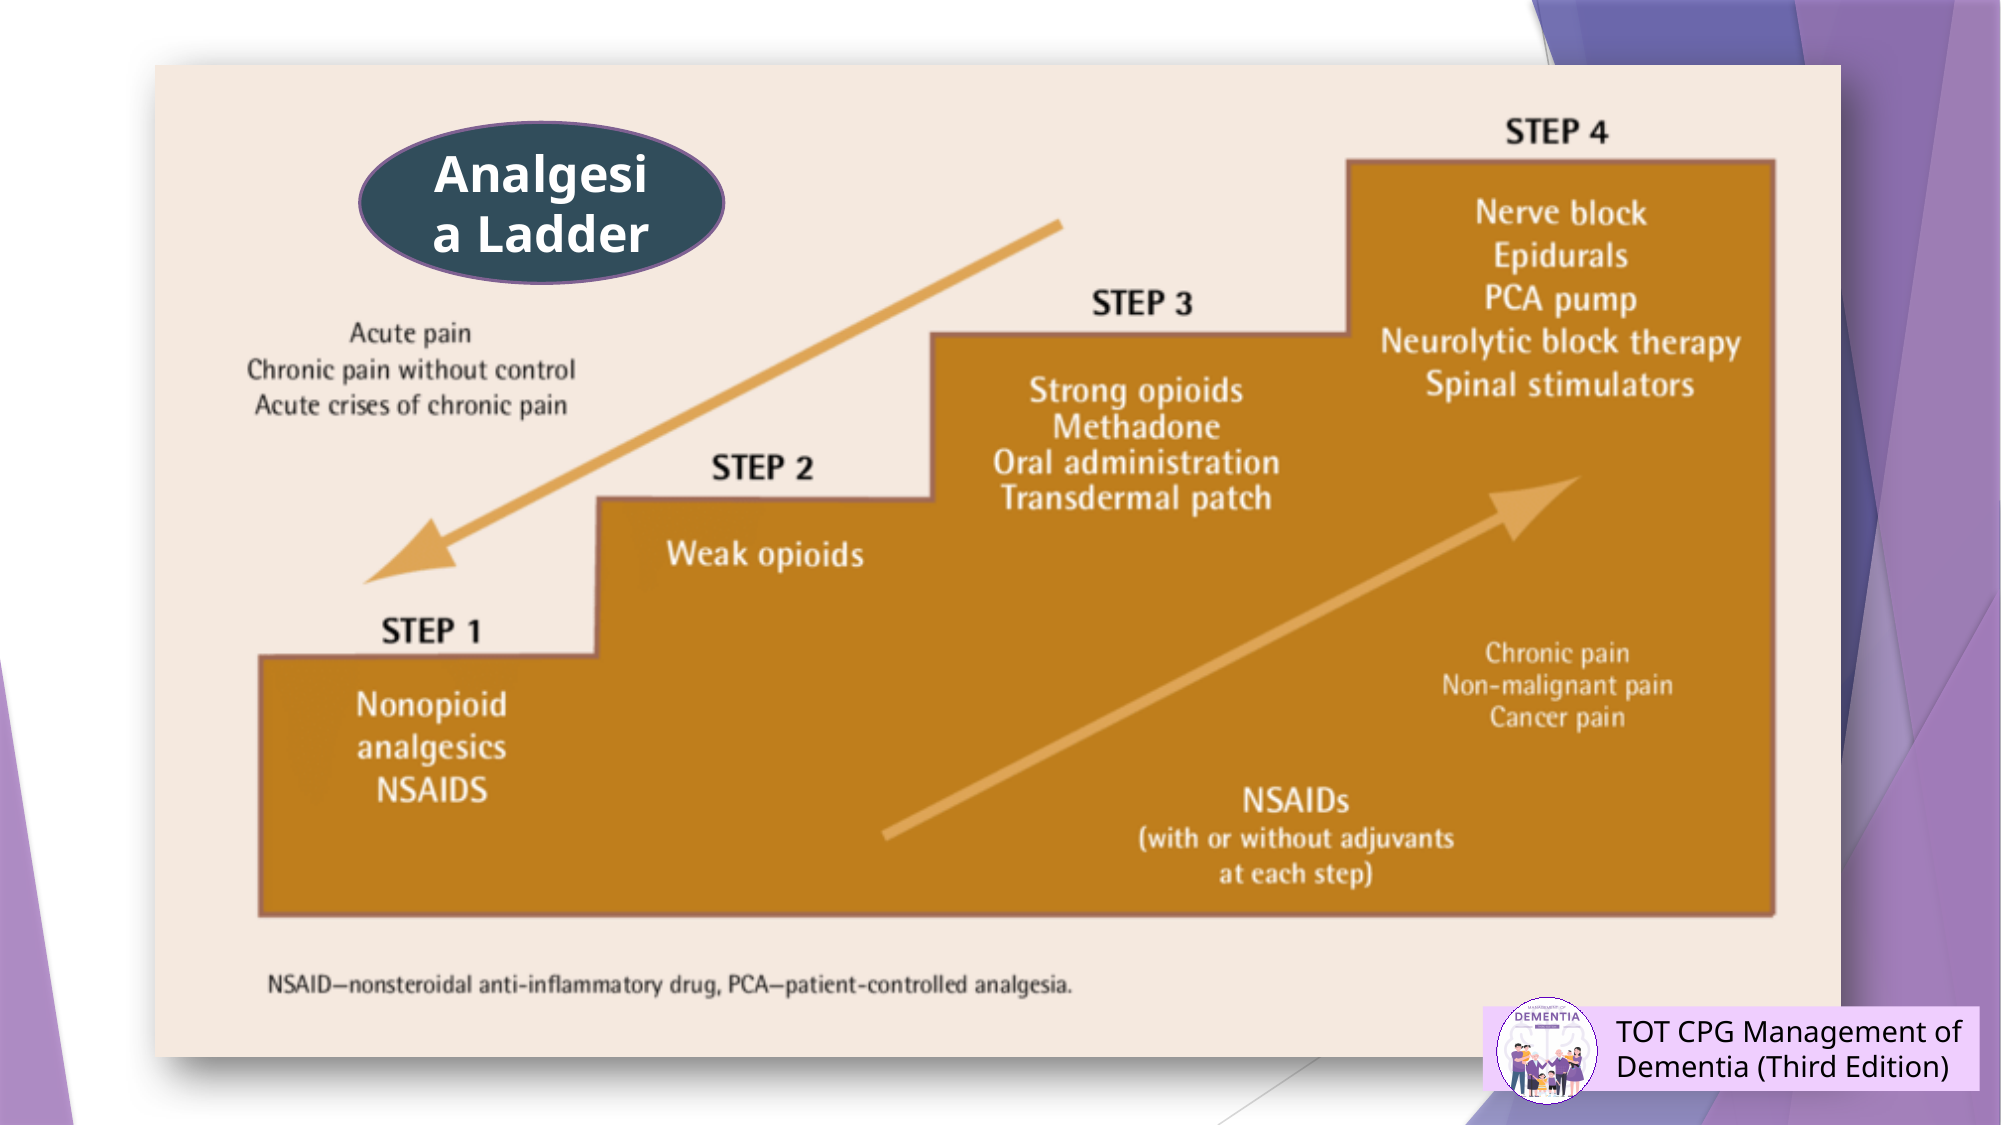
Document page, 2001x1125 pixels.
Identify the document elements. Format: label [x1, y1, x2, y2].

picture [155, 65, 1842, 1058]
text_box [1482, 996, 1981, 1105]
